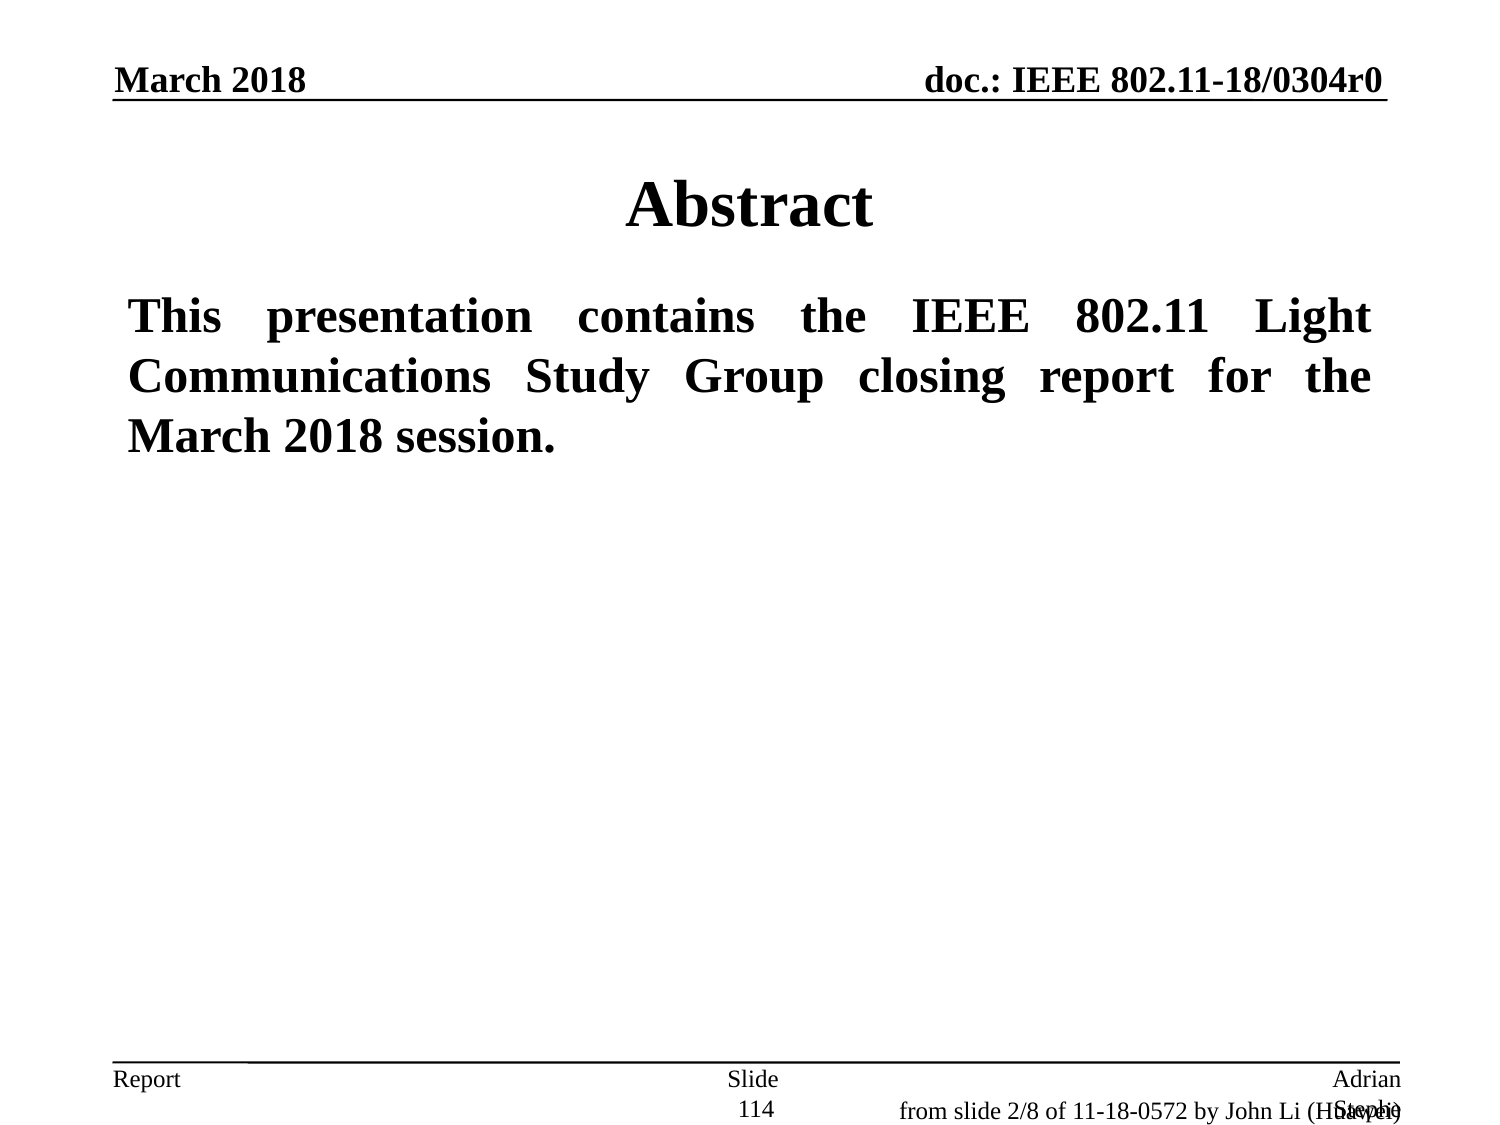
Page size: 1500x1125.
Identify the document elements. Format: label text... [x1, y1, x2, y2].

text_box This presentation contains the IEEE 802.11 Light Communications Study Group closing report for the March 2018 session. [112, 274, 1388, 950]
slide_number Slide 114 [711, 1061, 801, 1093]
footer Adrian Stephens, Intel Corporation [1324, 1061, 1402, 1087]
text_box from slide 2/8 of 11-18-0572 by John Li (Huawei) [343, 1087, 1417, 1125]
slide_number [114, 54, 374, 101]
title Abstract [112, 112, 1388, 274]
